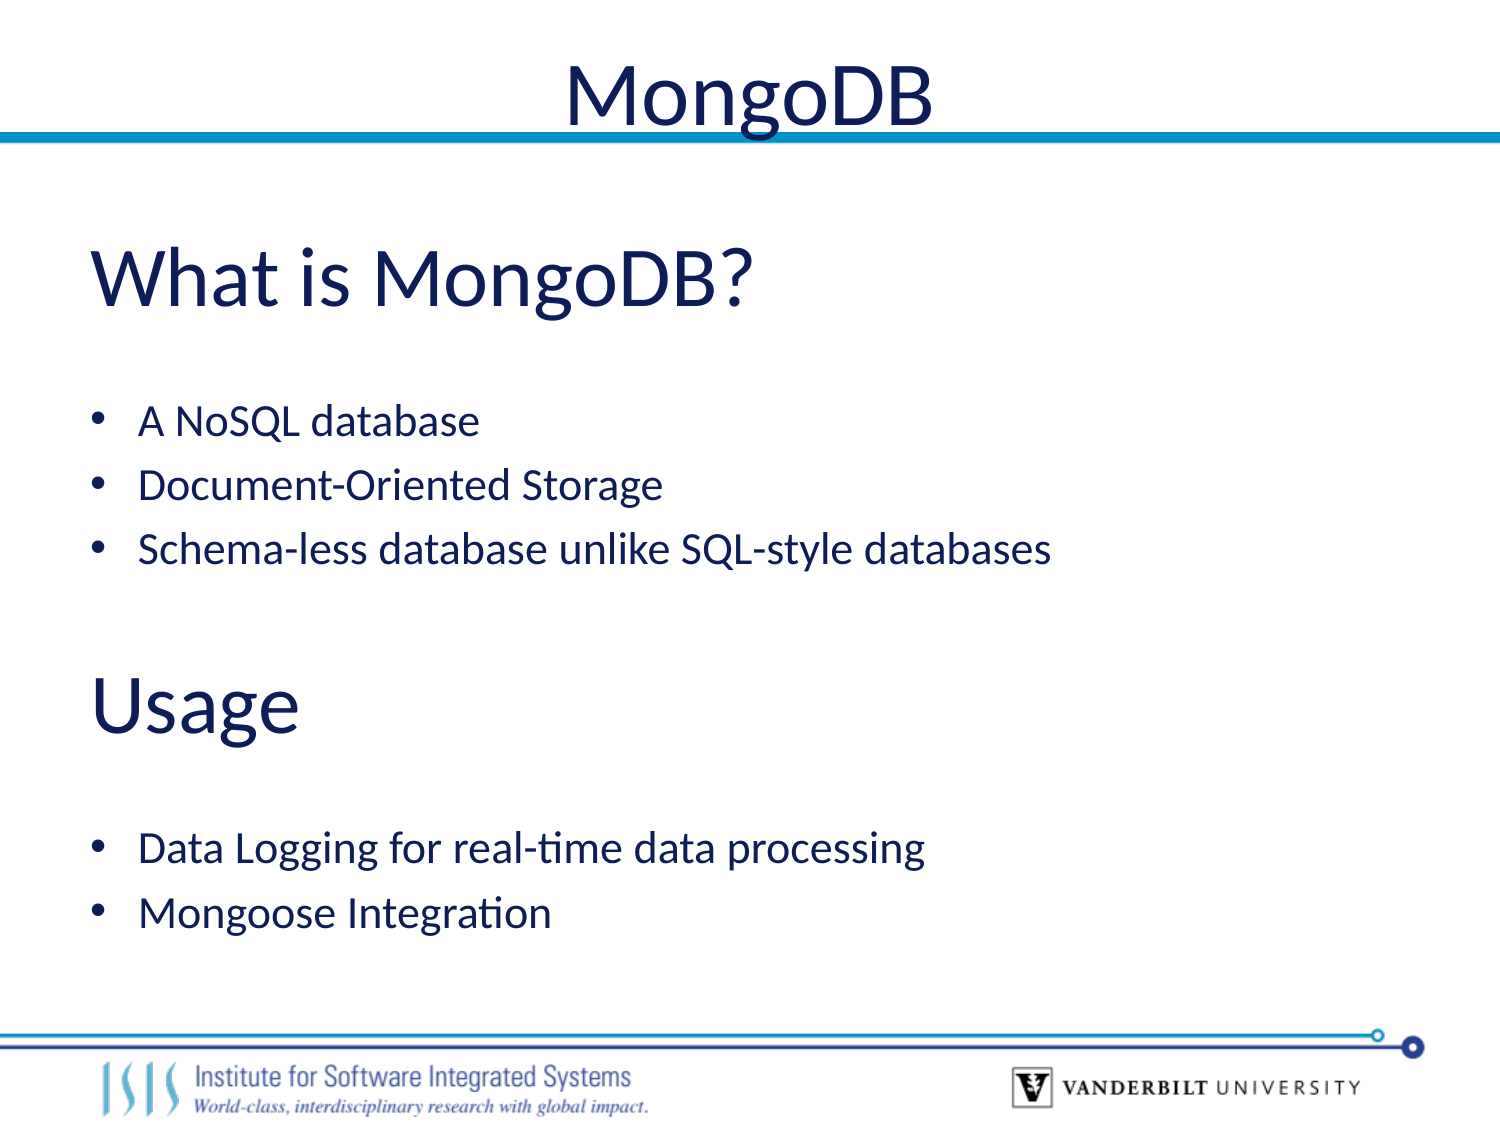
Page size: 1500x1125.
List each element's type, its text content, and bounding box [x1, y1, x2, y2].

title MongoDB [75, 26, 1425, 152]
list What is MongoDB? A NoSQL database Document-Oriented Storage Schema-less database unlike SQL-style databases Usage Data Logging for real-time data processing Mongoose Integration [75, 213, 1425, 951]
